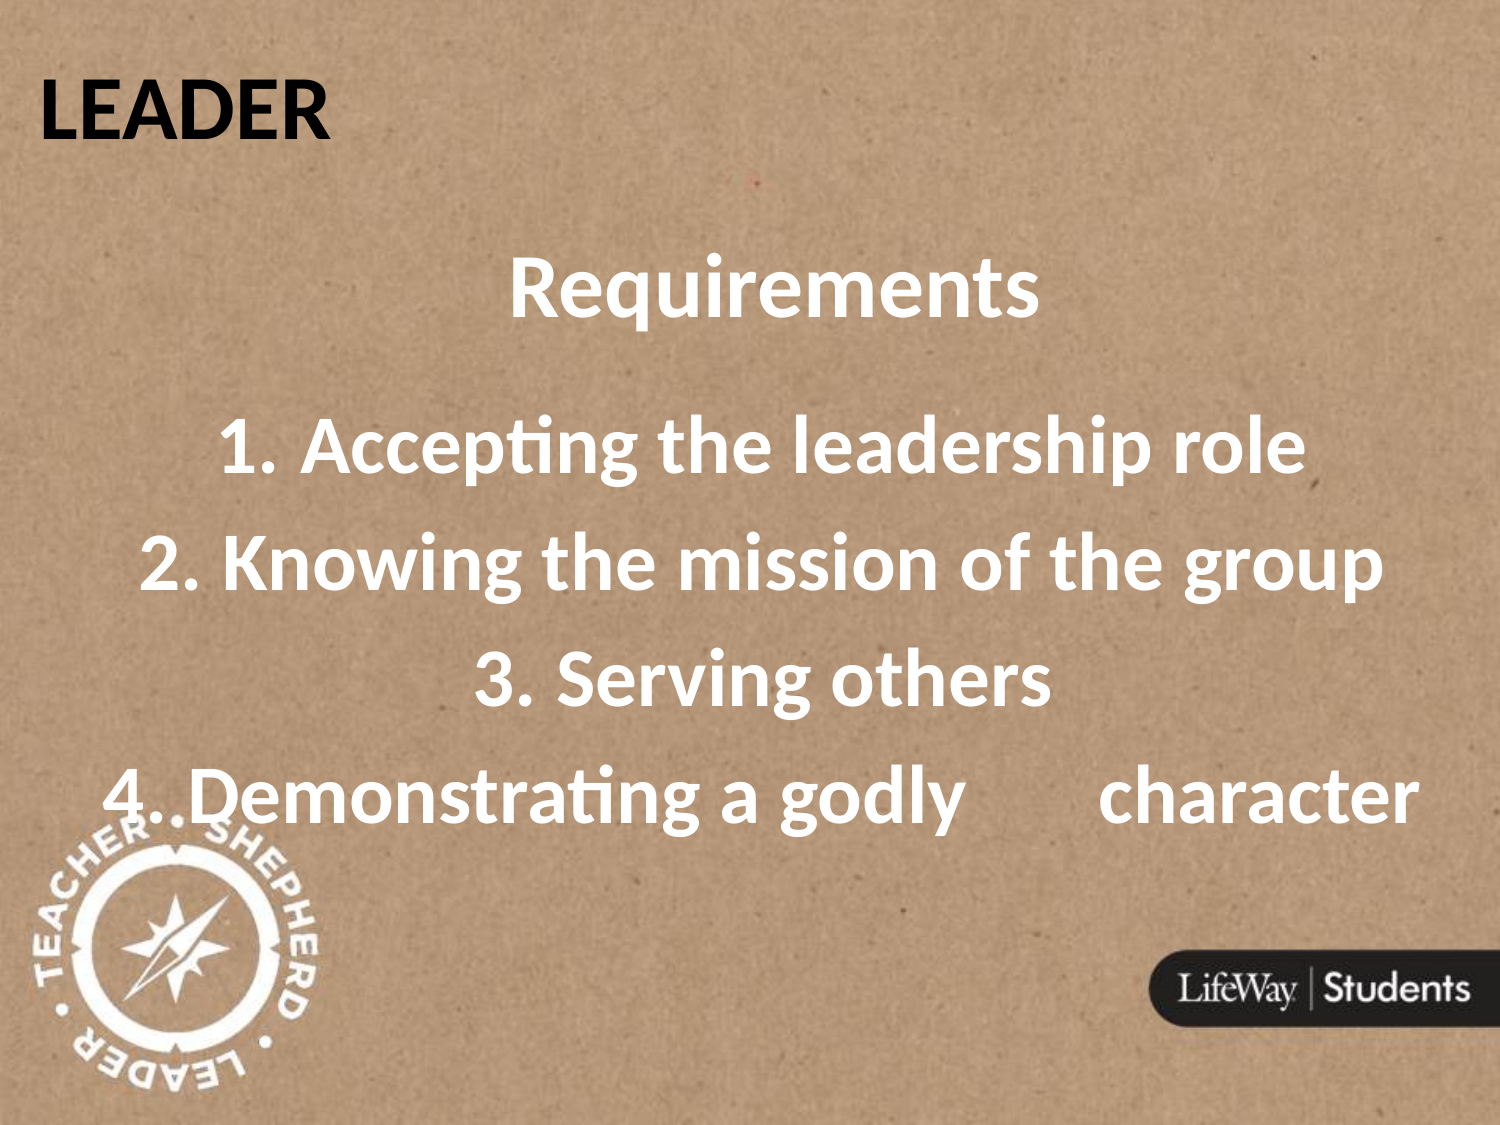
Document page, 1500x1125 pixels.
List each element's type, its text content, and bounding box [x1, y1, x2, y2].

picture [0, 0, 1500, 1125]
title Requirements [99, 187, 1450, 375]
text_box LEADER [24, 0, 963, 205]
list Accepting the leadership role Knowing the mission of the group Serving others Demonstrating a godly character [87, 382, 1438, 1125]
